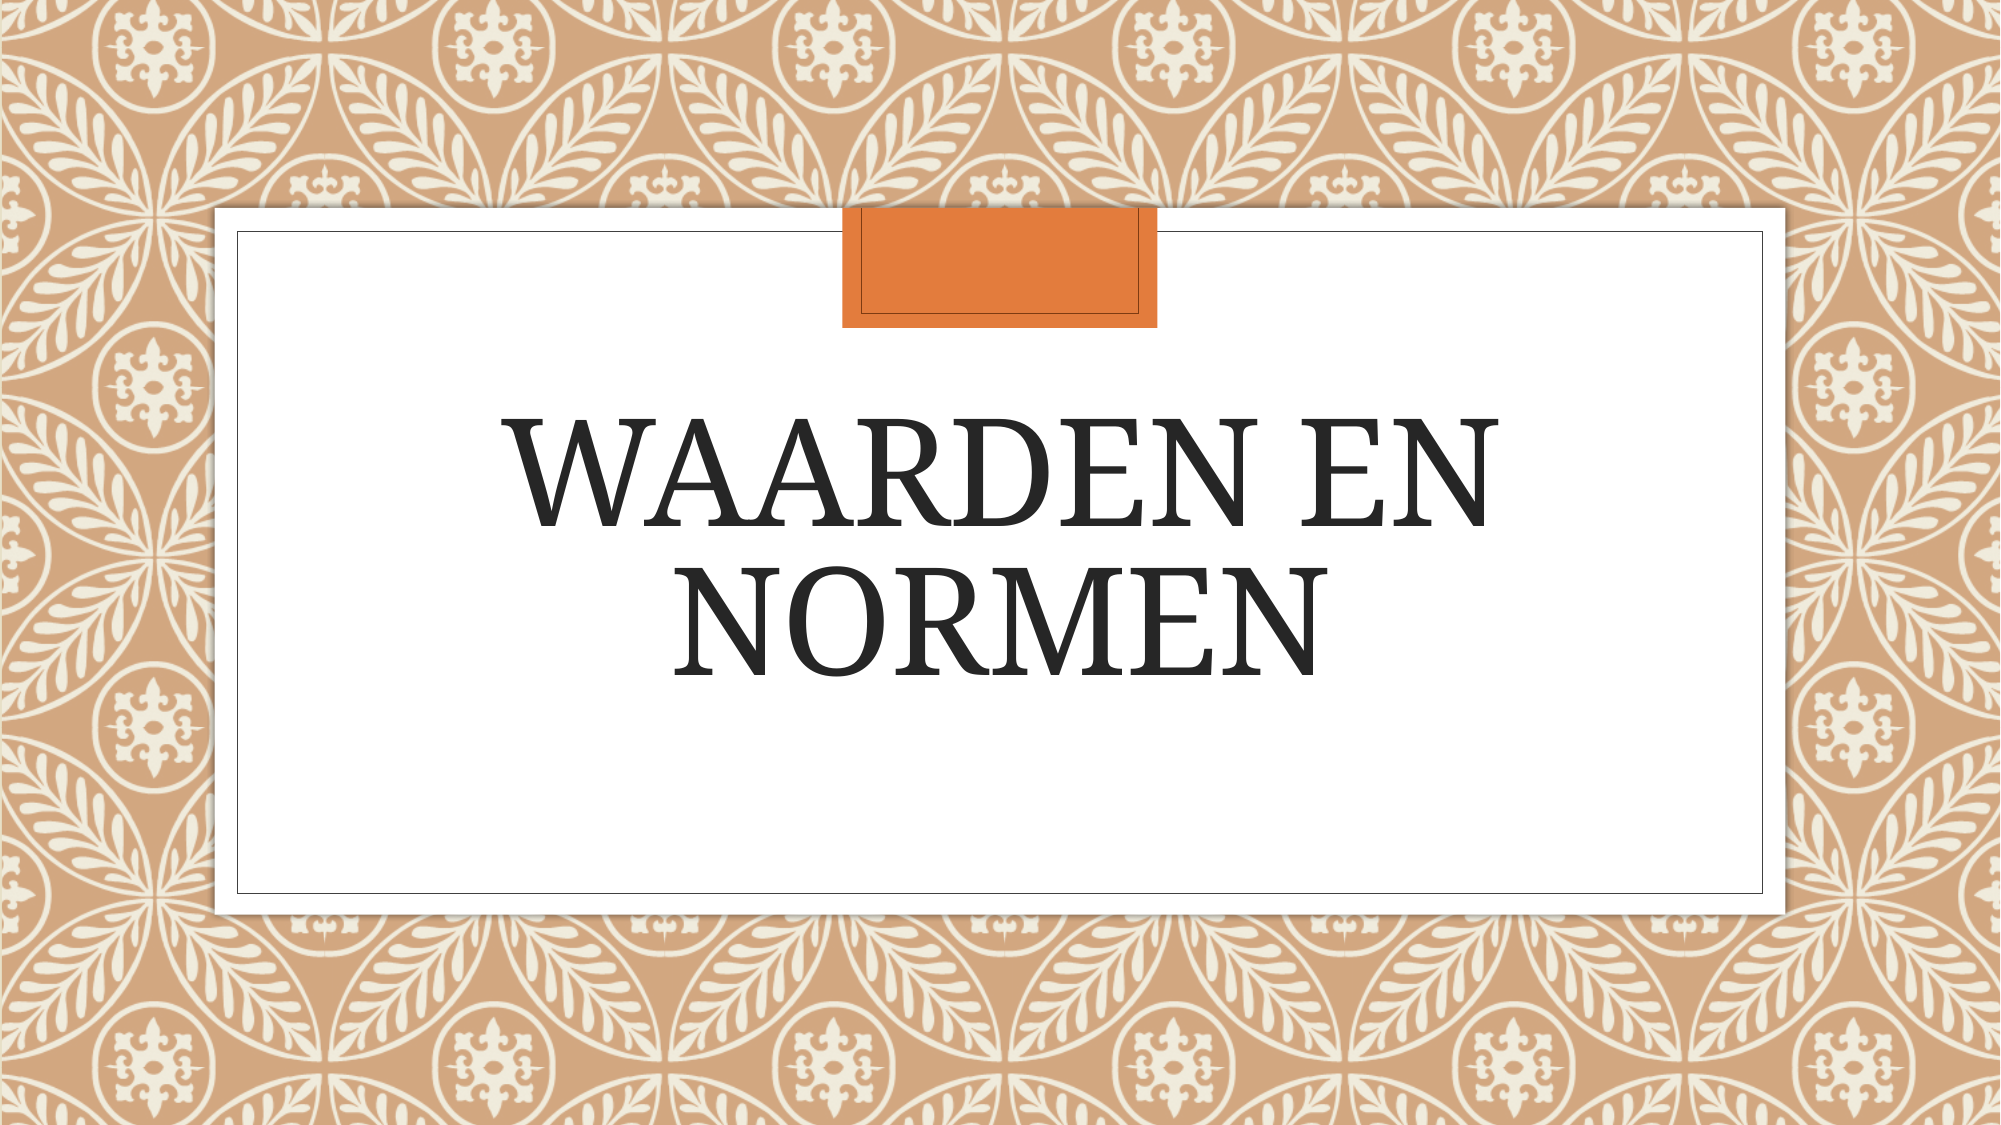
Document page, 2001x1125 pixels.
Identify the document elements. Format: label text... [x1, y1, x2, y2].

title Waarden en normen [256, 343, 1745, 769]
